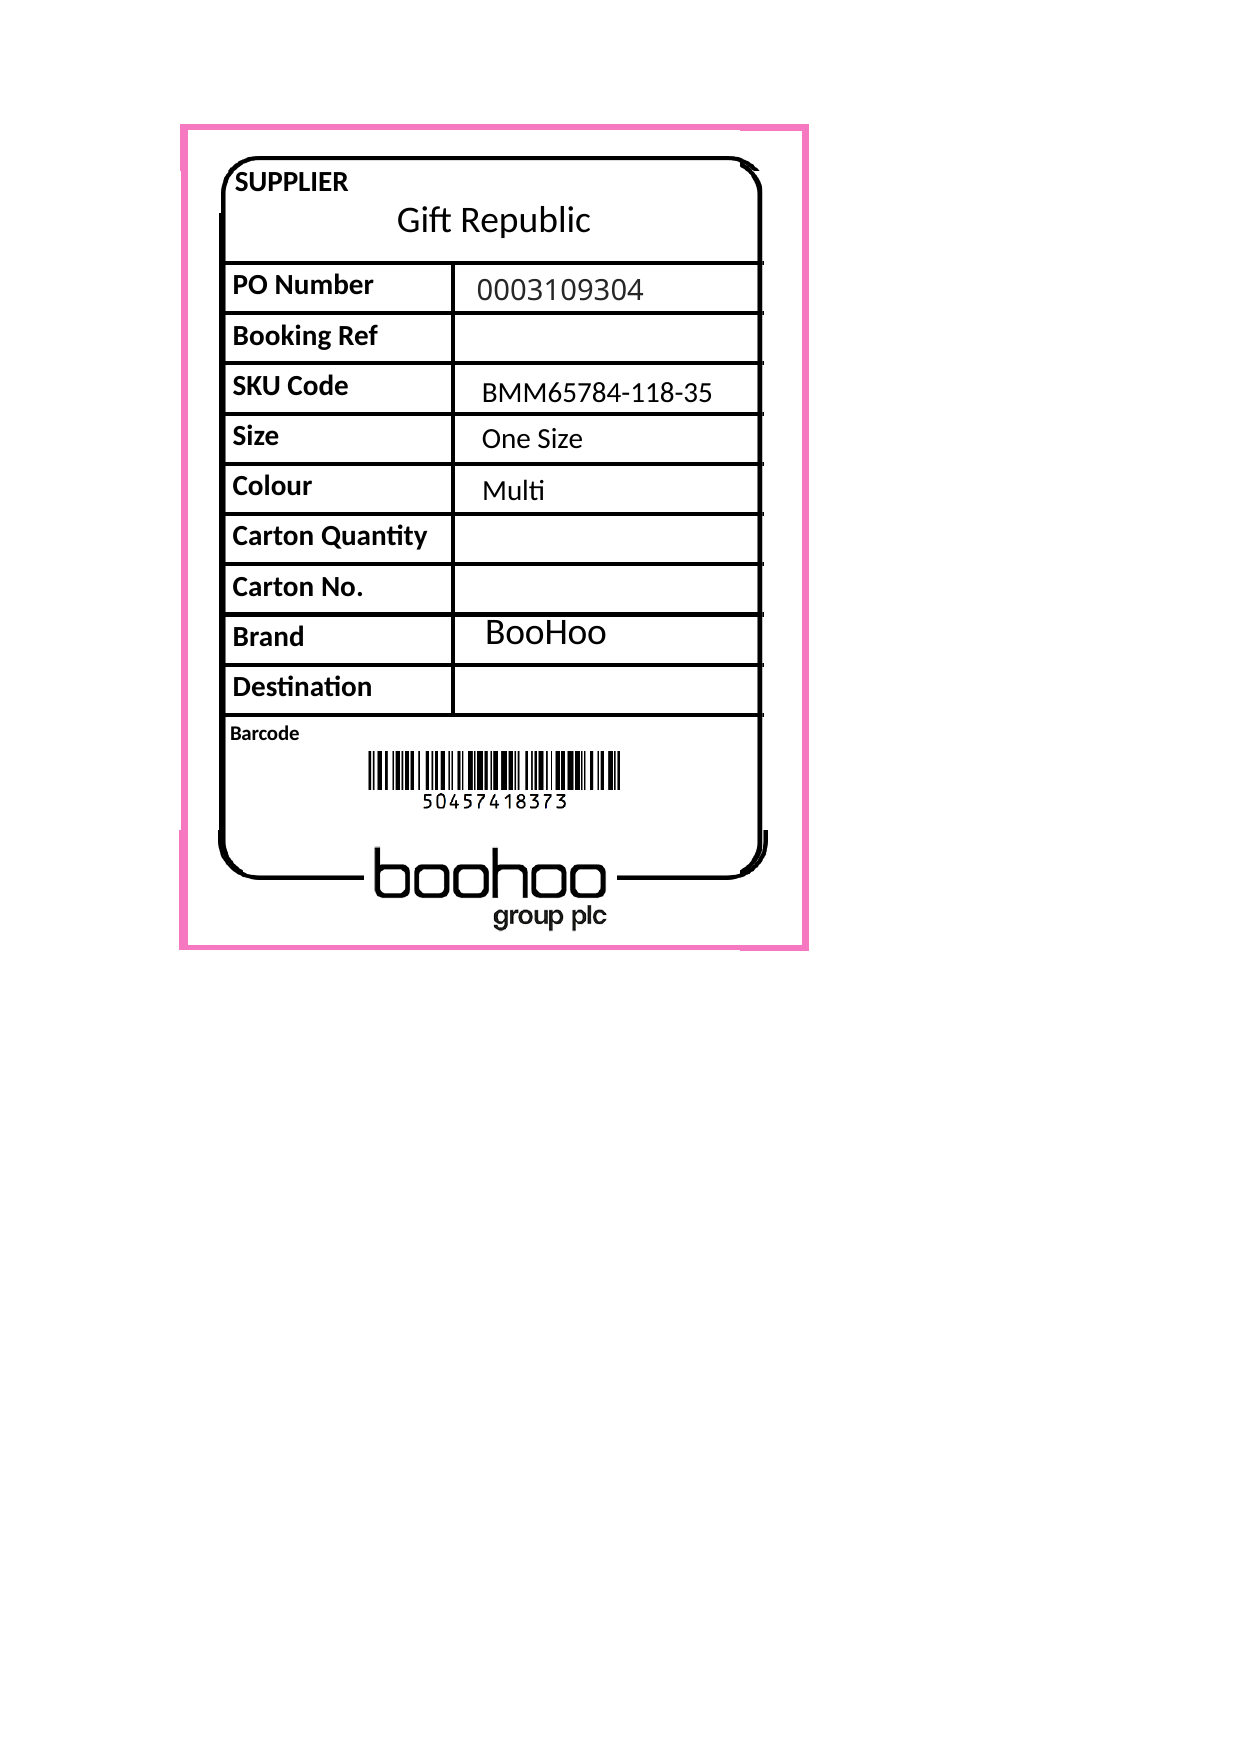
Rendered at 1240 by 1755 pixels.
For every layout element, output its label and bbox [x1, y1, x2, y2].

picture [353, 751, 635, 809]
text_box [179, 124, 810, 951]
